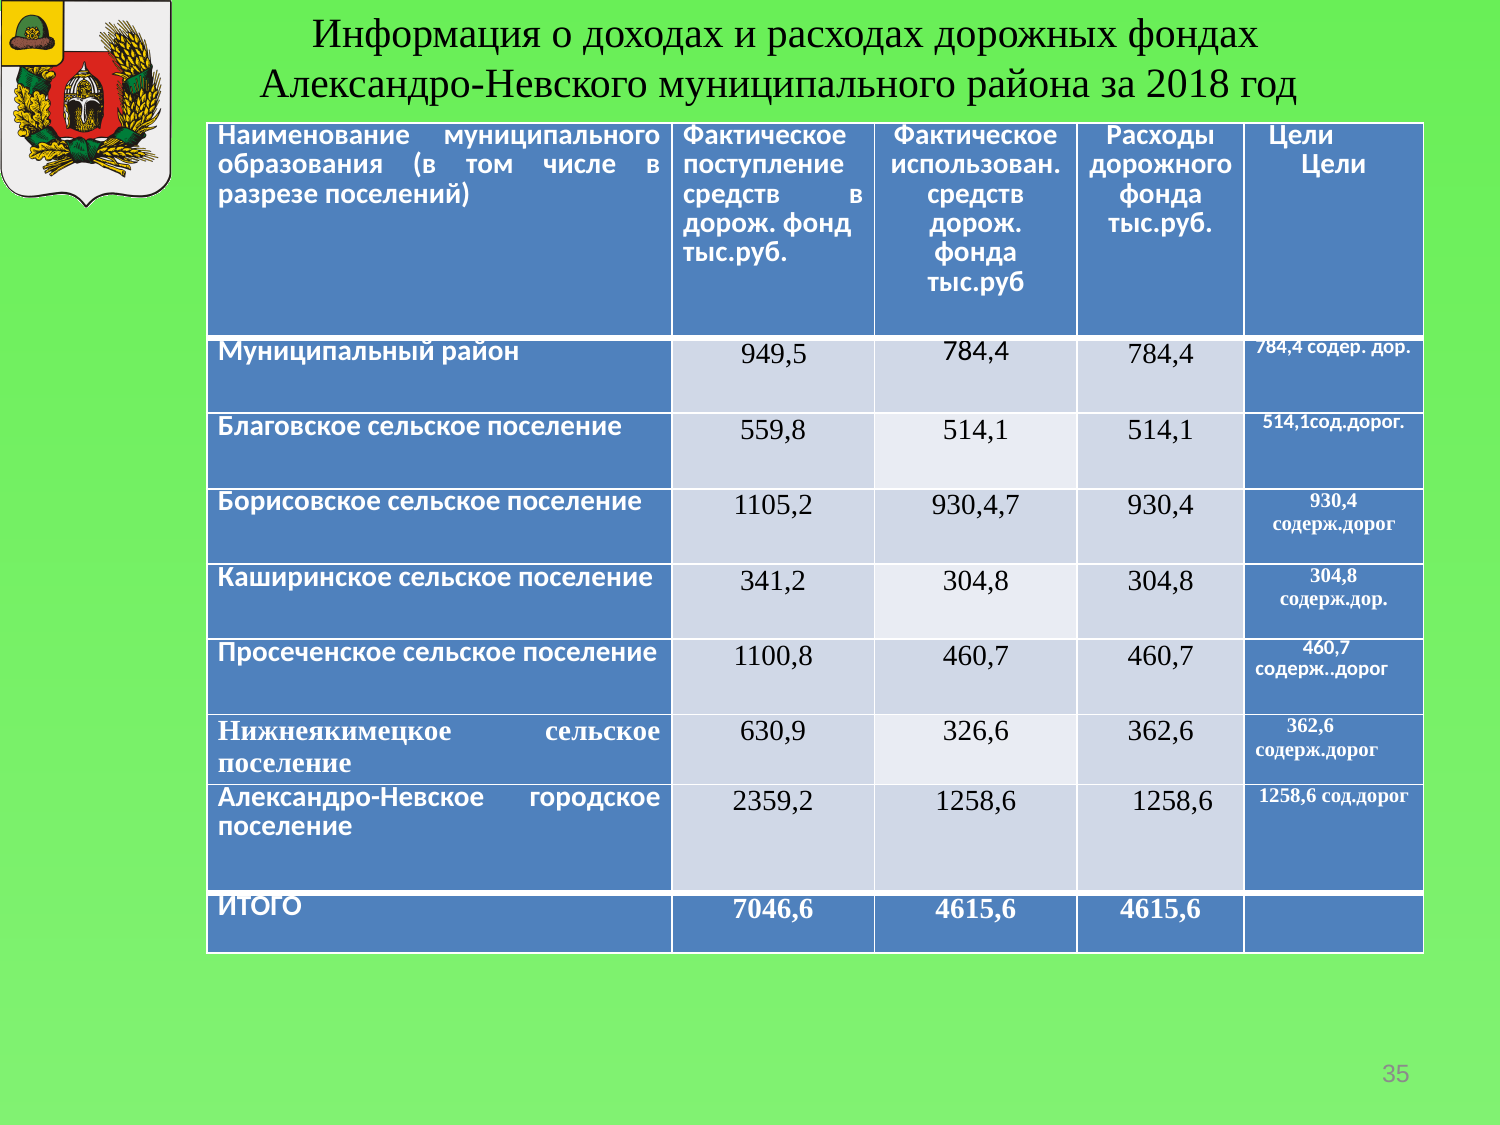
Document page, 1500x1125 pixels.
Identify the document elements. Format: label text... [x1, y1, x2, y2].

table_cell 1258,6 [1078, 785, 1243, 890]
table_cell 2359,2 [673, 785, 874, 890]
table_cell 1258,6 [875, 785, 1076, 890]
table_cell 1258,6 сод.дорог [1245, 785, 1423, 890]
picture [0, 0, 172, 208]
table_cell 460,7 содерж..дорог [1245, 640, 1423, 714]
table_cell 559,8 [673, 414, 874, 488]
table_cell Александро-Невское городское поселение [208, 785, 671, 890]
table_header Фактическое поступление средств в дорож. фонд тыс.руб. [673, 124, 874, 335]
table_cell 460,7 [875, 640, 1076, 714]
table_header Расходы дорожного фонда тыс.руб. [1078, 124, 1243, 335]
table_cell 362,6 содерж.дорог [1245, 715, 1423, 784]
table_cell Муниципальный район [208, 341, 671, 412]
table_cell 514,1 [1078, 414, 1243, 488]
table_cell 304,8 содерж.дор. [1245, 565, 1423, 638]
table_cell 304,8 [1078, 565, 1243, 638]
table_cell Каширинское сельское поселение [208, 565, 671, 638]
text_box Информация о доходах и расходах дорожных фондах Александро-Невского муниципального района за 2018 год [173, 0, 1314, 114]
table_cell 4615,6 [875, 896, 1076, 952]
table_cell 7046,6 [673, 896, 874, 952]
table_cell 362,6 [1078, 715, 1243, 784]
table_cell Борисовское сельское поселение [208, 490, 671, 563]
table_cell 949,5 [673, 341, 874, 412]
table_cell 341,2 [673, 565, 874, 638]
table_cell 930,4,7 [875, 490, 1076, 563]
table_cell 630,9 [673, 715, 874, 784]
table_cell 514,1 [875, 414, 1076, 488]
table_cell 930,4 [1078, 490, 1243, 563]
table_cell [0, 141, 177, 218]
table_cell ИТОГО [208, 896, 671, 952]
table_cell 326,6 [875, 715, 1076, 784]
table_cell 514,1сод.дорог. [1245, 414, 1423, 488]
table_cell 784,4 содер. дор. [1245, 341, 1423, 412]
table_cell Просеченское сельское поселение [208, 640, 671, 714]
table_header Цели Цели [1245, 124, 1423, 335]
table_cell 784,4 [1078, 341, 1243, 412]
table_cell Нижнеякимецкое сельское поселение [208, 715, 671, 784]
table_cell 1100,8 [673, 640, 874, 714]
table_cell 1105,2 [673, 490, 874, 563]
table_cell 930,4 содерж.дорог [1245, 490, 1423, 563]
table_header Фактическое использован. средств дорож. фонда тыс.руб [875, 124, 1076, 335]
table_cell 4615,6 [1078, 896, 1243, 952]
table_cell 460,7 [1078, 640, 1243, 714]
table_cell 784,4 [875, 341, 1076, 412]
table_cell [1245, 896, 1423, 952]
table_cell Благовское сельское поселение [208, 414, 671, 488]
table_cell 304,8 [875, 565, 1076, 638]
table_header Наименование муниципального образования (в том числе в разрезе поселений) [208, 124, 671, 335]
slide_number 35 [1074, 1042, 1425, 1103]
